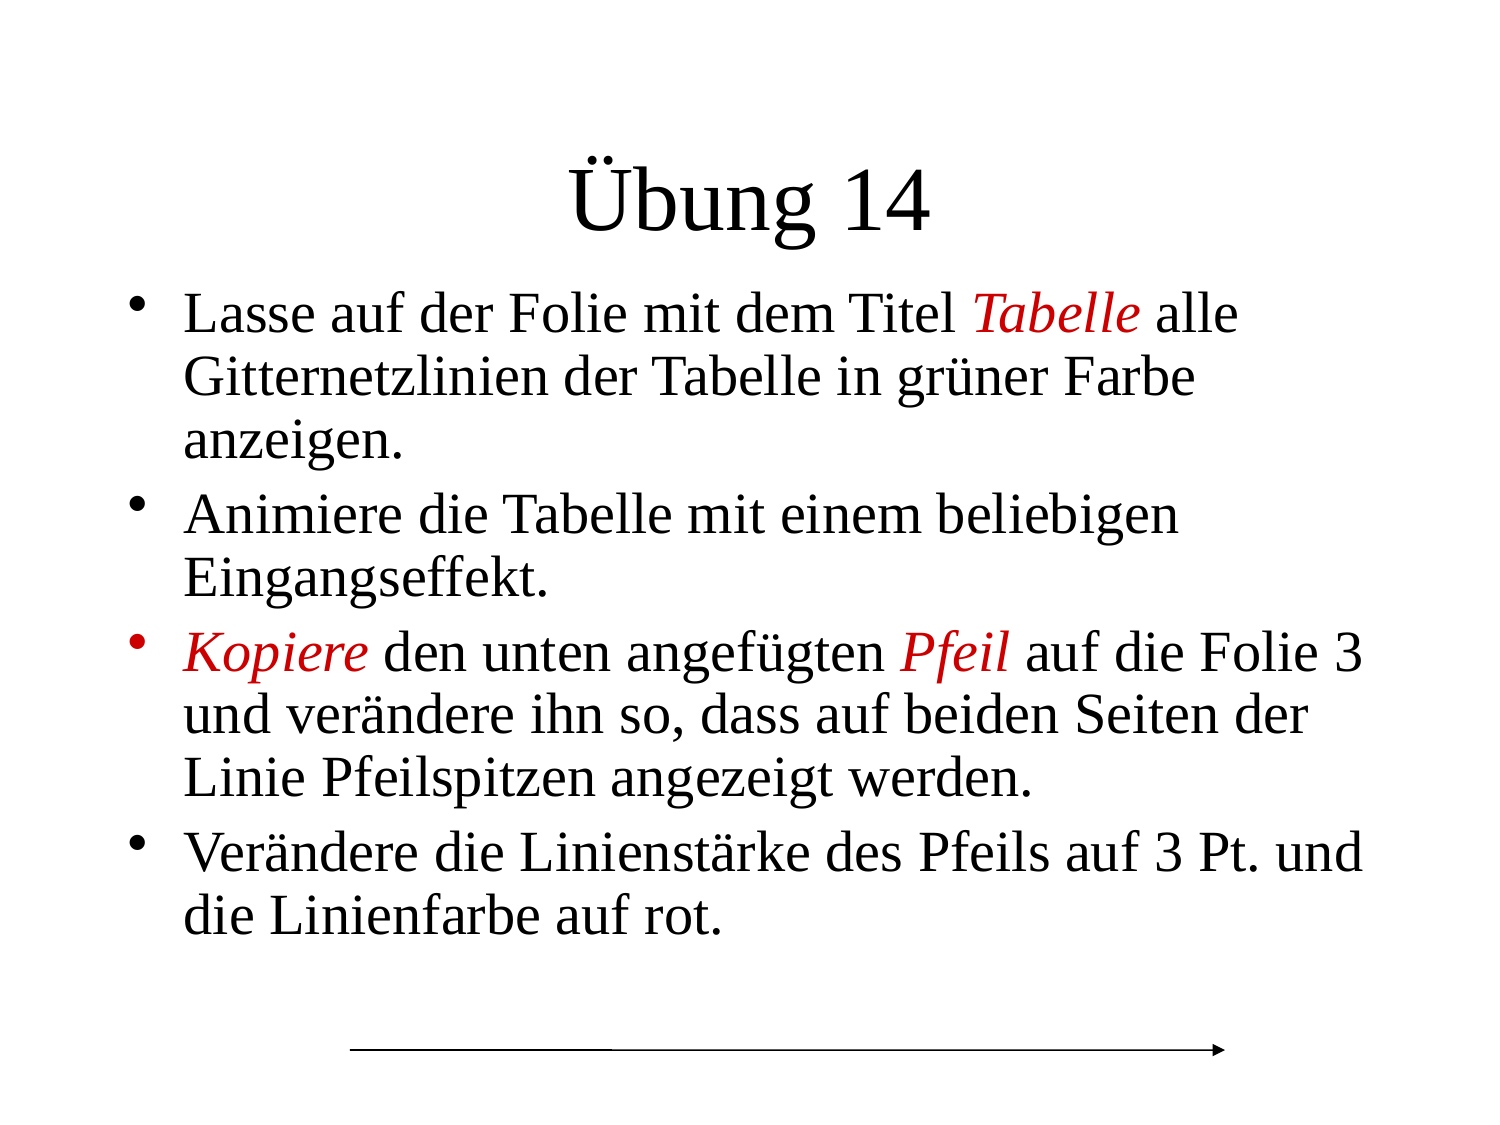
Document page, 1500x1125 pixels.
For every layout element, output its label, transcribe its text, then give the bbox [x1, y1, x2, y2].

text_box [349, 1043, 1225, 1057]
list Lasse auf der Folie mit dem Titel Tabelle alle Gitternetzlinien der Tabelle in grüner Farbe anzeigen. Animiere die Tabelle mit einem beliebigen Eingangseffekt. Kopiere den unten angefügten Pfeil auf die Folie 3 und verändere ihn so, dass auf beiden Seiten der Linie Pfeilspitzen angezeigt werden. Verändere die Linienstärke des Pfeils auf 3 Pt. und die Linienfarbe auf rot. [112, 274, 1388, 951]
title Übung 14 [112, 99, 1388, 274]
